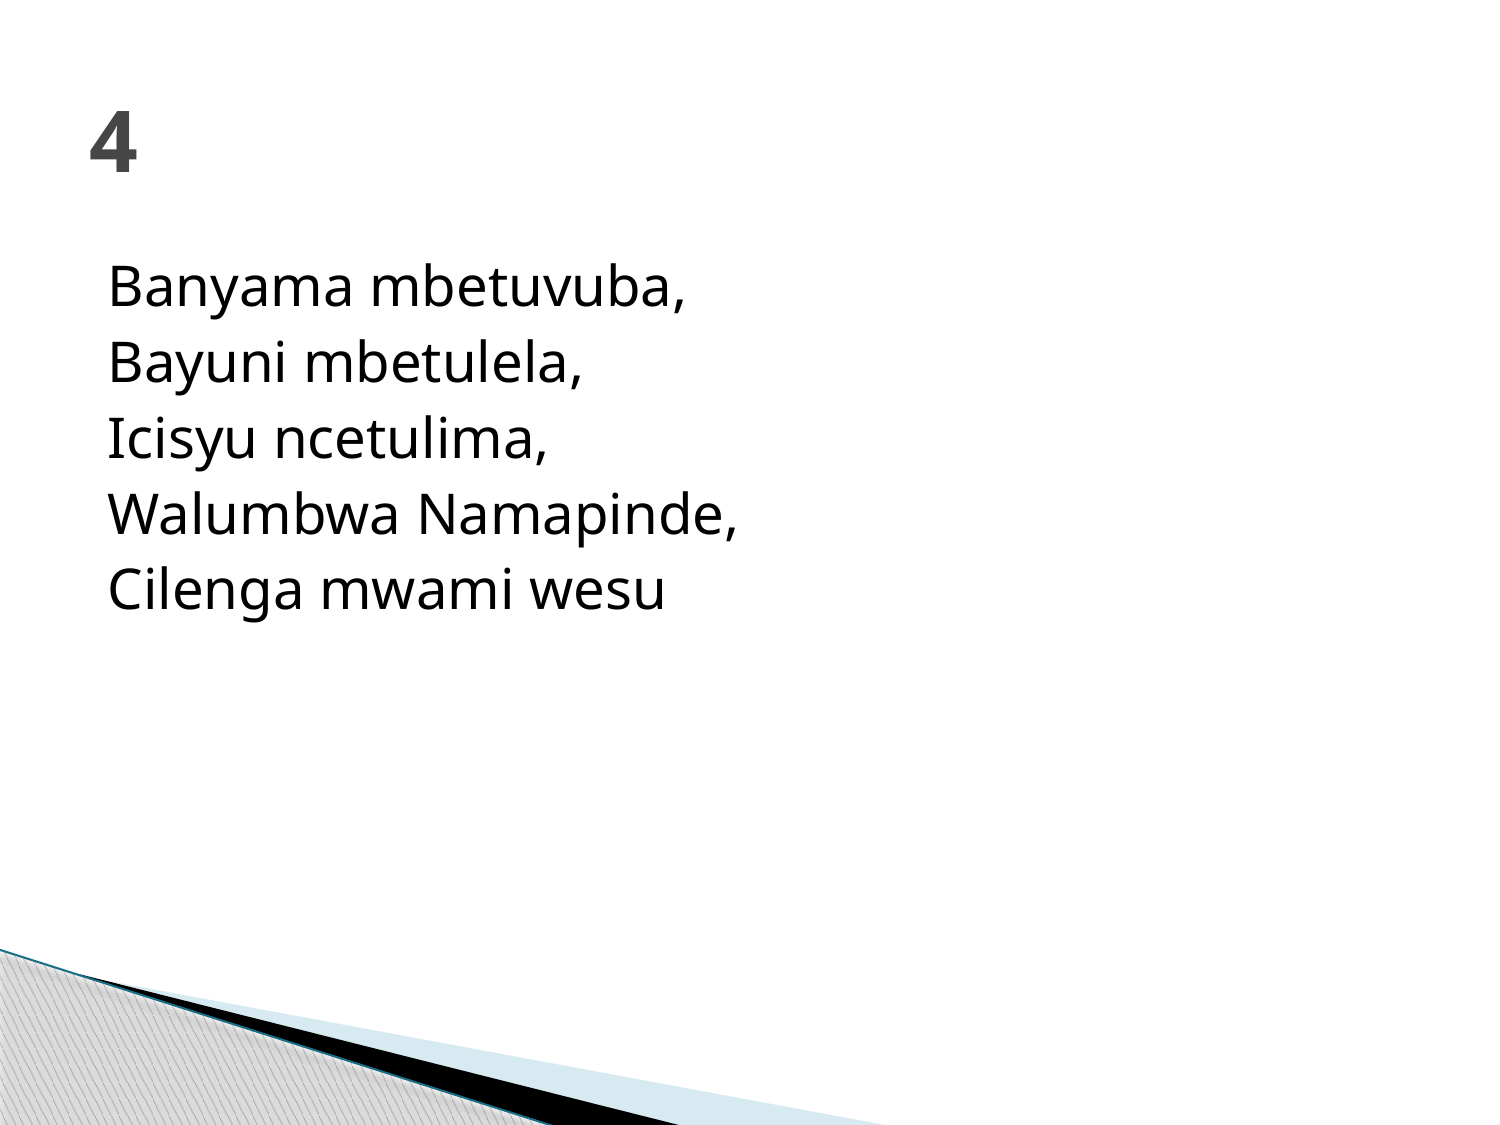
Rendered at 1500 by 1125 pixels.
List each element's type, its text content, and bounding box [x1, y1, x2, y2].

list Banyama mbetuvuba, Bayuni mbetulela, Icisyu ncetulima, Walumbwa Namapinde, Cilenga mwami wesu [75, 243, 1425, 986]
title 4 [75, 45, 1425, 233]
